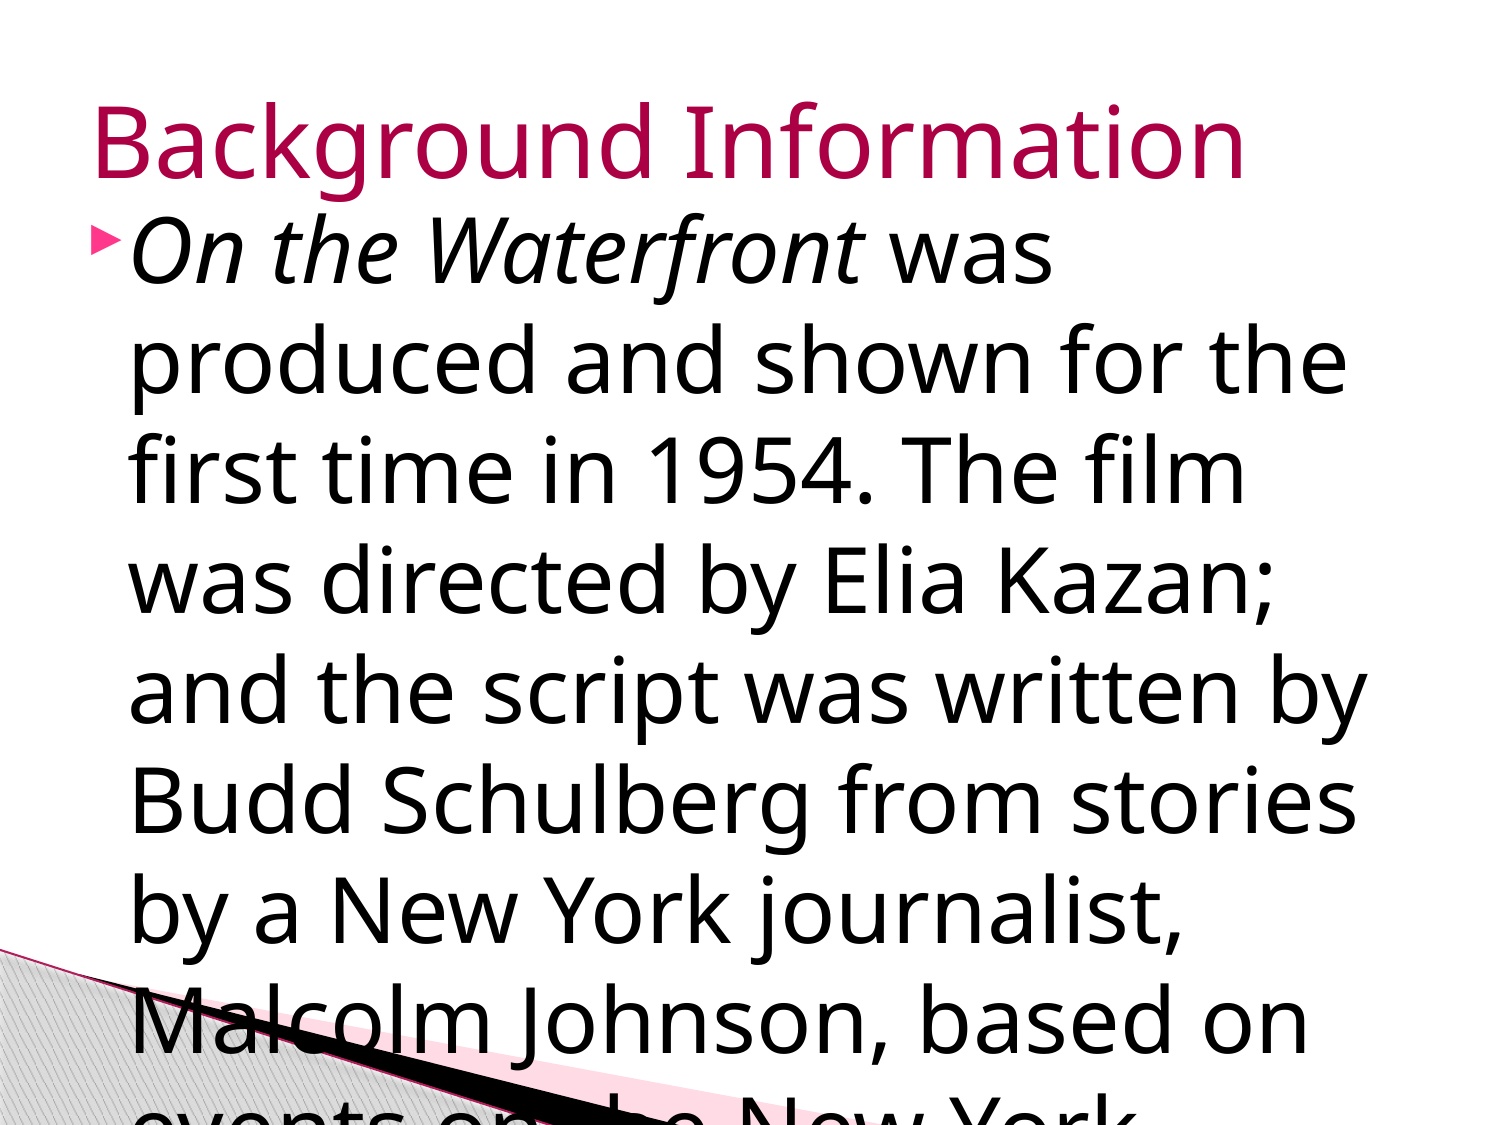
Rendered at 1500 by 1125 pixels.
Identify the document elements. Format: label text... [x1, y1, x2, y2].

title Background Information [75, 45, 1425, 233]
list On the Waterfront was produced and shown for the first time in 1954. The film was directed by Elia Kazan; and the script was written by Budd Schulberg from stories by a New York journalist, Malcolm Johnson, based on events on the New York waterfront in 1949. [53, 184, 1424, 986]
